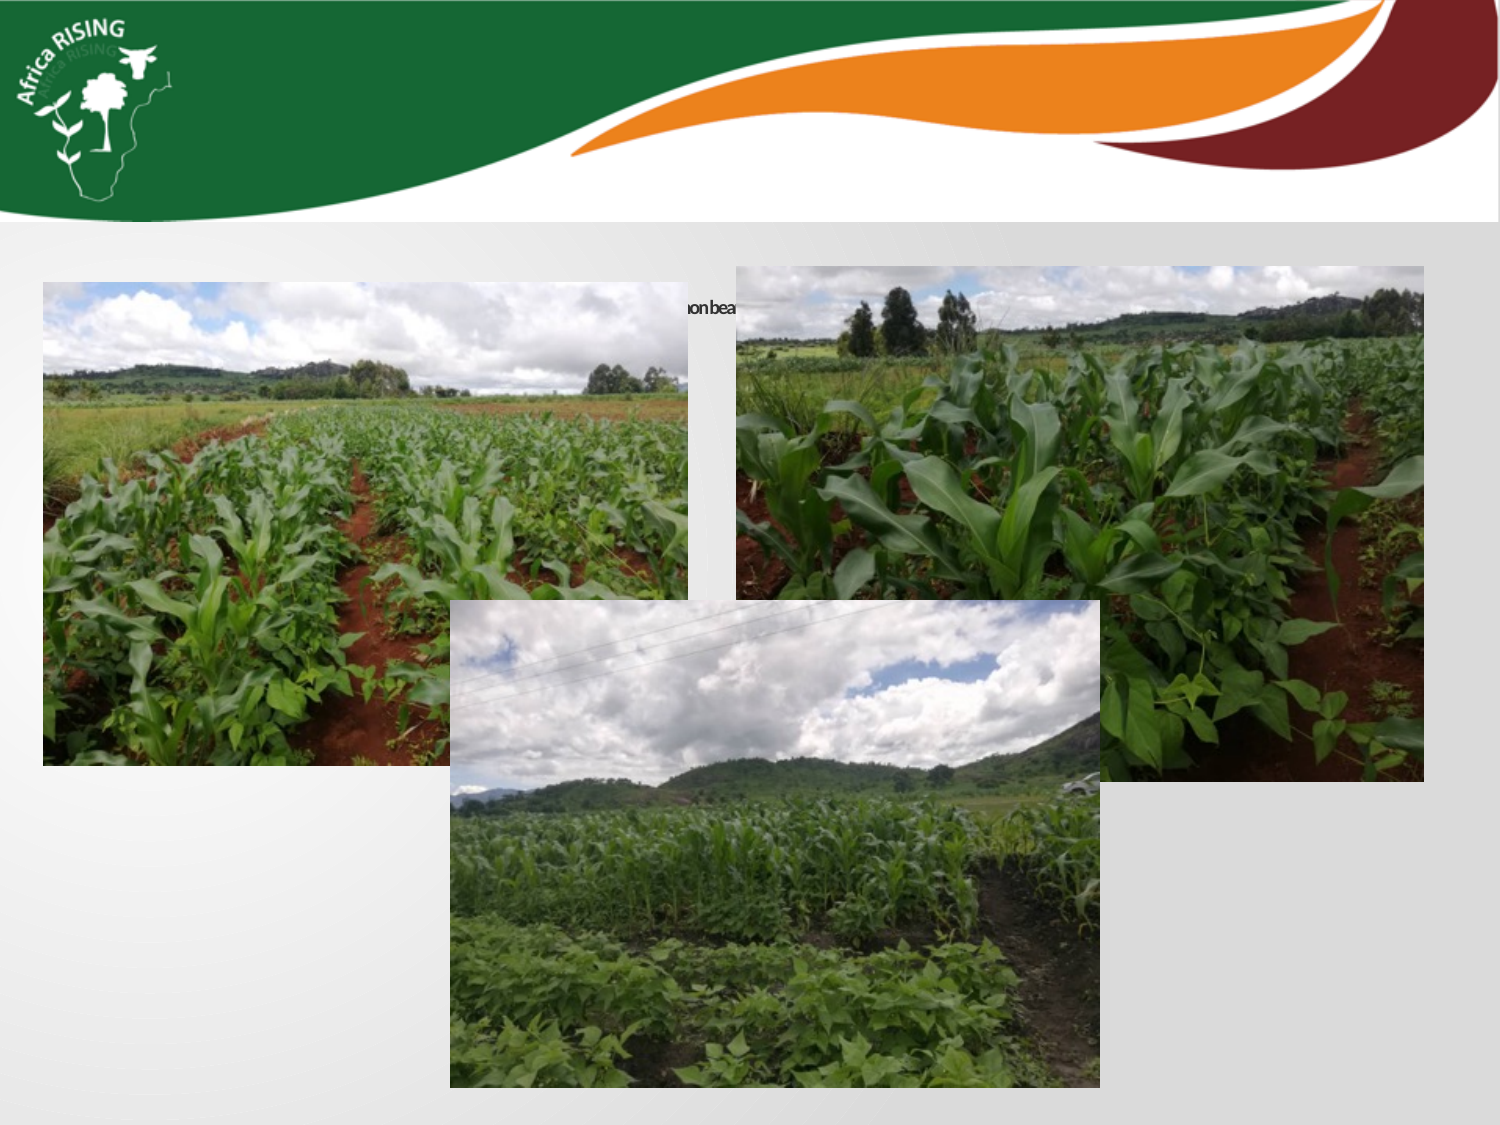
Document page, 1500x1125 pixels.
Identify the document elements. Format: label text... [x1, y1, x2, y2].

picture [0, 0, 1499, 222]
picture [43, 265, 1425, 1089]
title Drought tolerant common bean (SER83) - maize intercropping [134, 203, 1338, 350]
